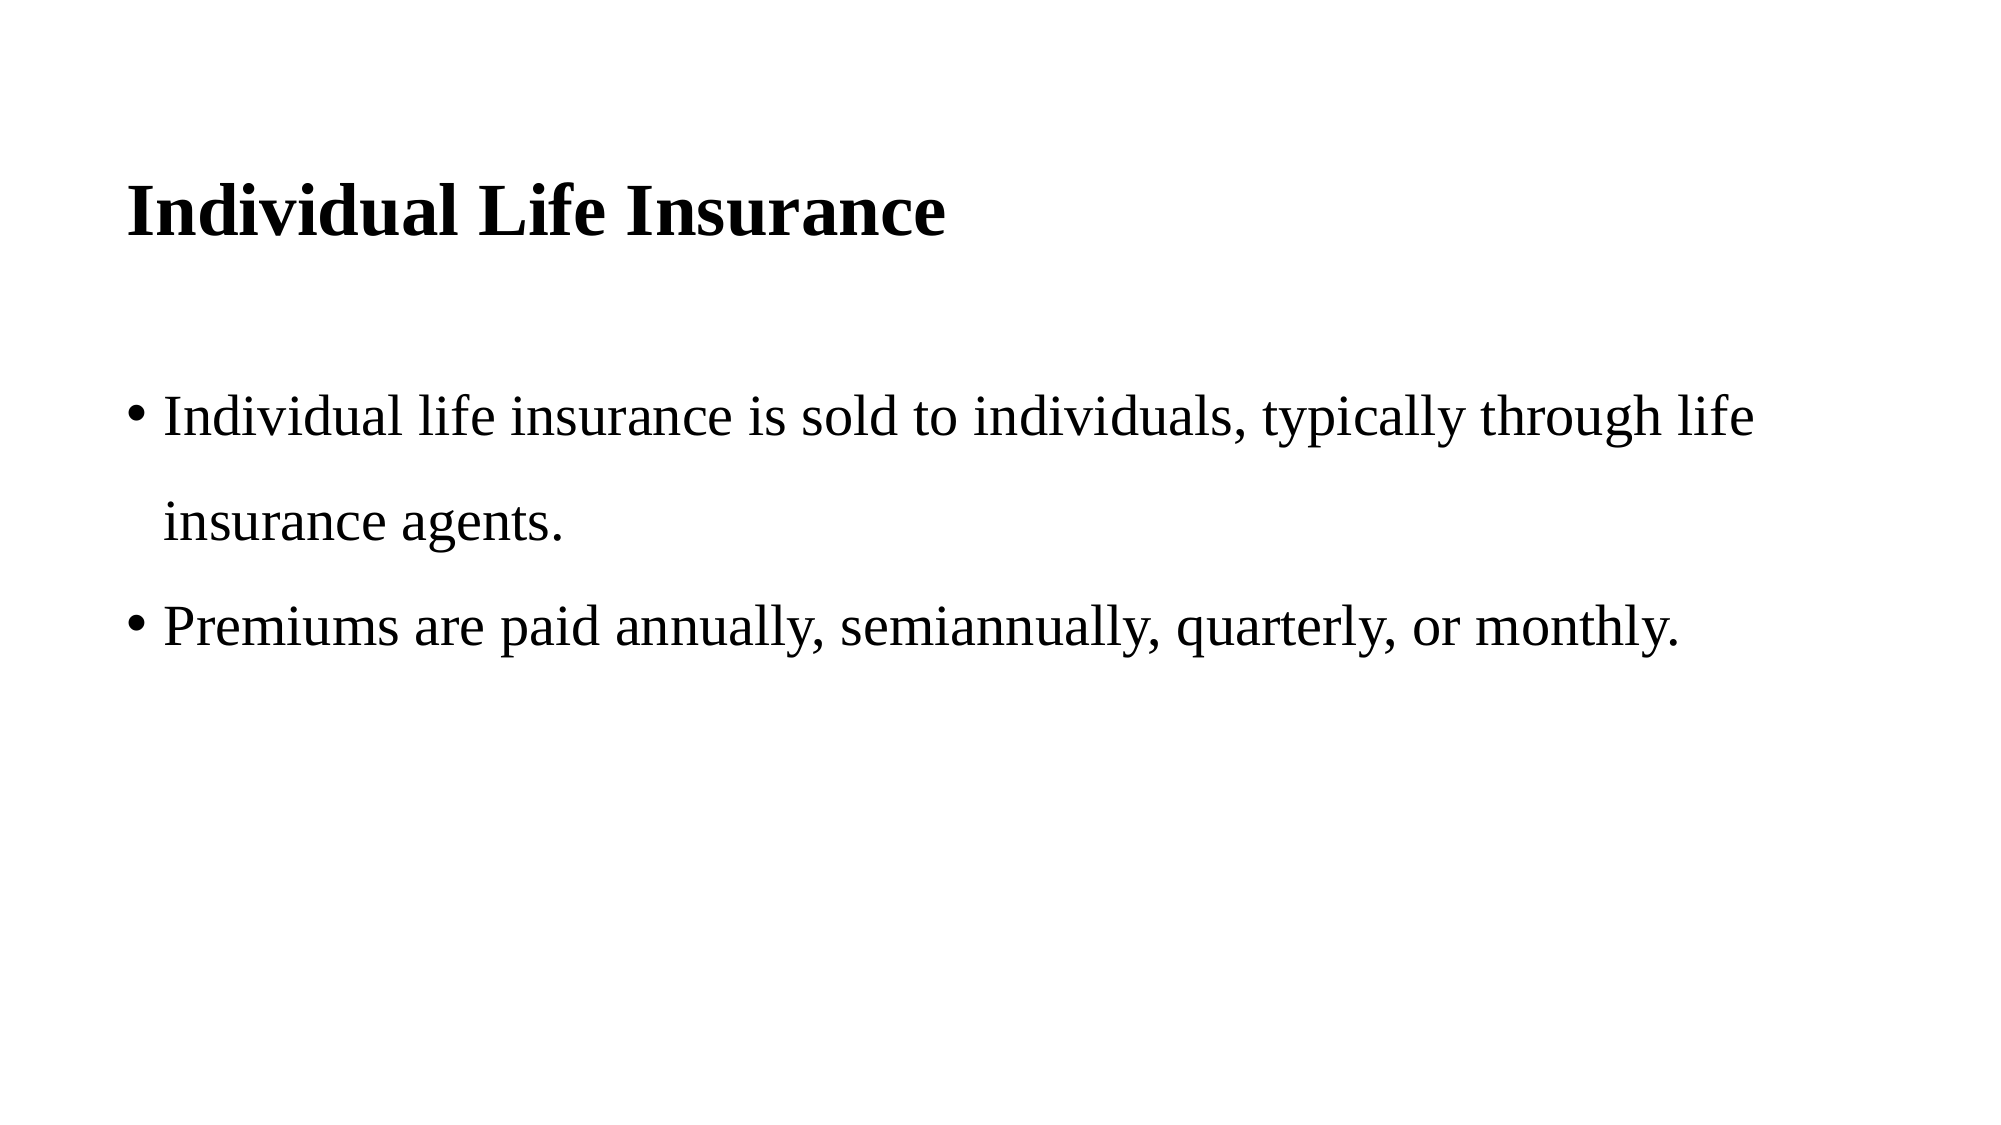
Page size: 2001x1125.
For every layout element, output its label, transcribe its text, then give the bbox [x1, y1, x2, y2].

title Individual Life Insurance [111, 138, 1912, 284]
list Individual life insurance is sold to individuals, typically through life insurance agents. Premiums are paid annually, semiannually, quarterly, or monthly. [111, 335, 1927, 978]
